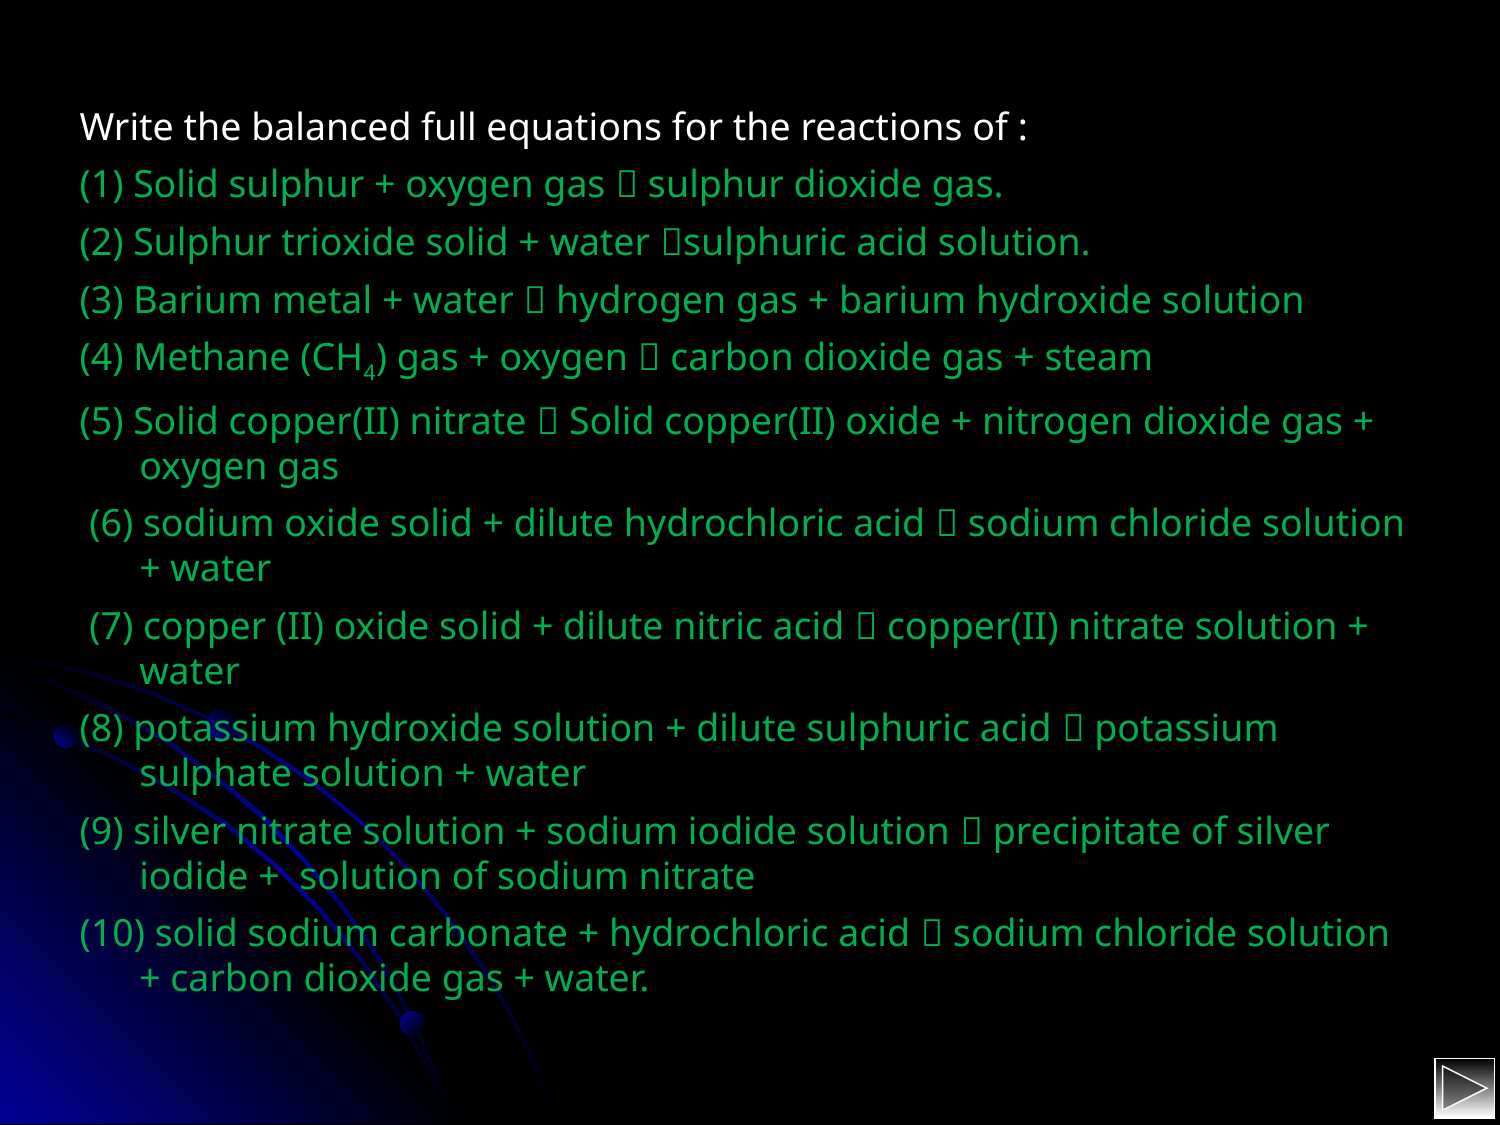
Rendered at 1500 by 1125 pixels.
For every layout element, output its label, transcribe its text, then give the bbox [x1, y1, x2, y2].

text_box [1435, 1058, 1495, 1118]
text_box Write the balanced full equations for the reactions of : (1) Solid sulphur + oxygen gas  sulphur dioxide gas. (2) Sulphur trioxide solid + water sulphuric acid solution. (3) Barium metal + water  hydrogen gas + barium hydroxide solution (4) Methane (CH4) gas + oxygen  carbon dioxide gas + steam (5) Solid copper(II) nitrate  Solid copper(II) oxide + nitrogen dioxide gas + oxygen gas (6) sodium oxide solid + dilute hydrochloric acid  sodium chloride solution + water (7) copper (II) oxide solid + dilute nitric acid  copper(II) nitrate solution + water (8) potassium hydroxide solution + dilute sulphuric acid  potassium sulphate solution + water (9) silver nitrate solution + sodium iodide solution  precipitate of silver iodide + solution of sodium nitrate (10) solid sodium carbonate + hydrochloric acid  sodium chloride solution + carbon dioxide gas + water. [64, 95, 1436, 1000]
